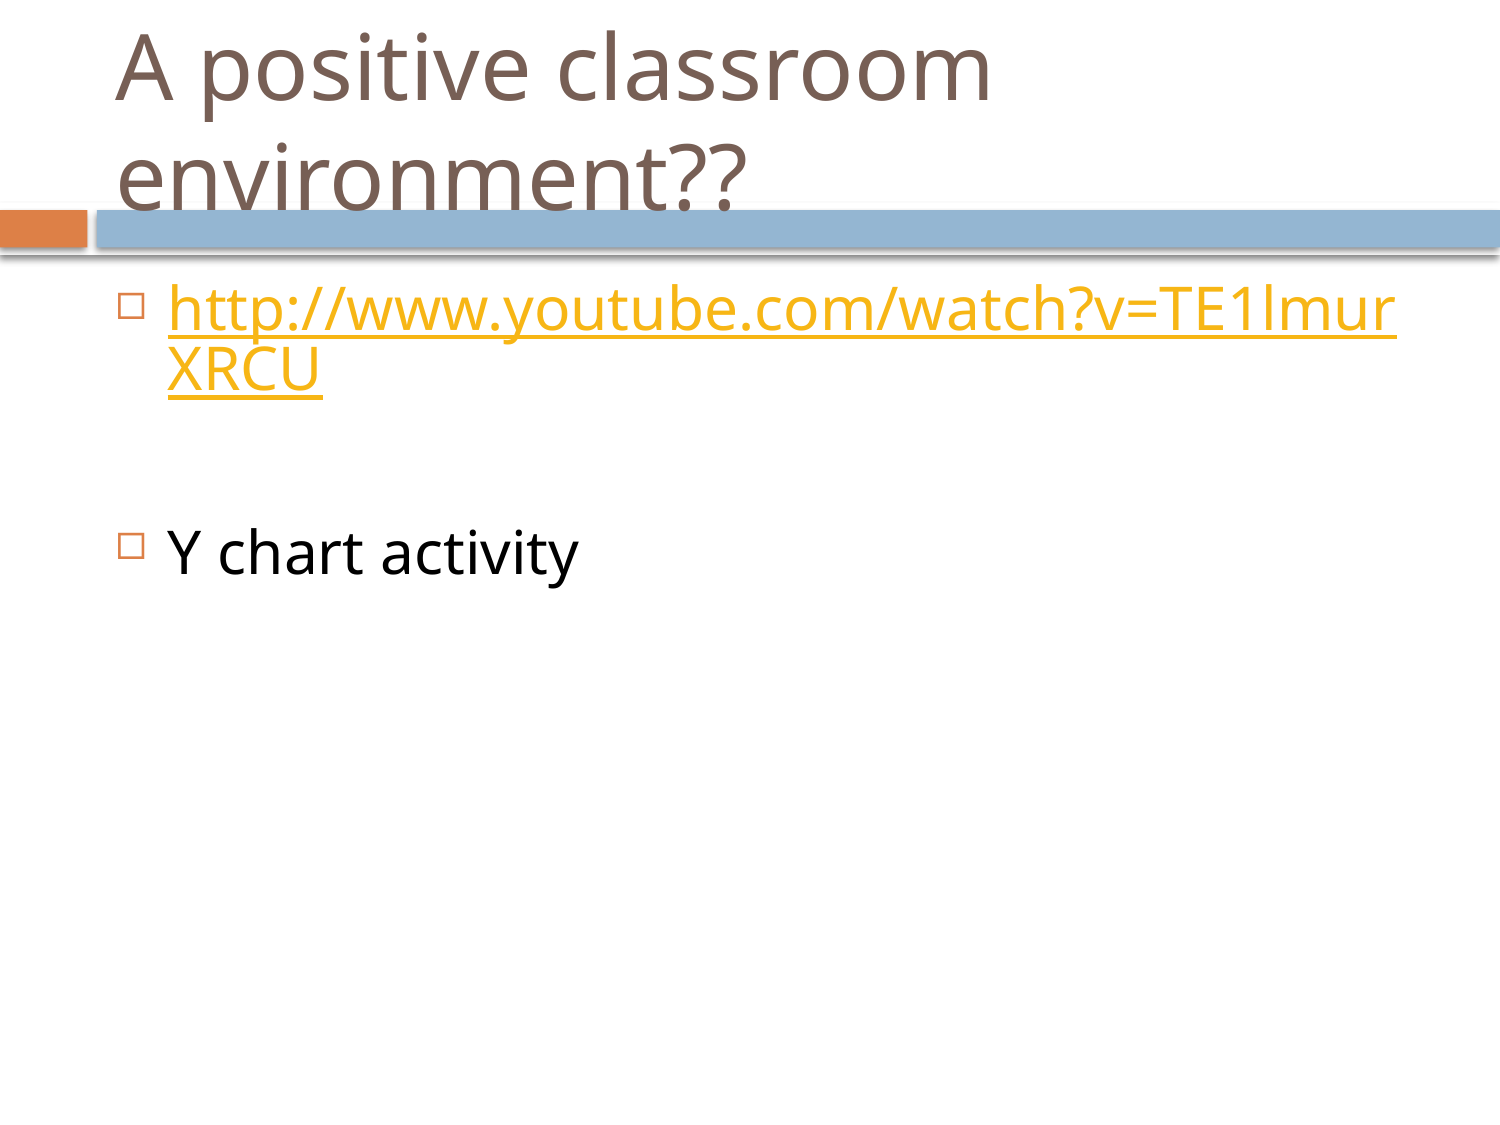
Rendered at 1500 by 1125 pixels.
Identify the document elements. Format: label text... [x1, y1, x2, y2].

title A positive classroom environment?? [100, 37, 1438, 200]
list http://www.youtube.com/watch?v=TE1lmurXRCU Y chart activity [100, 262, 1438, 1000]
